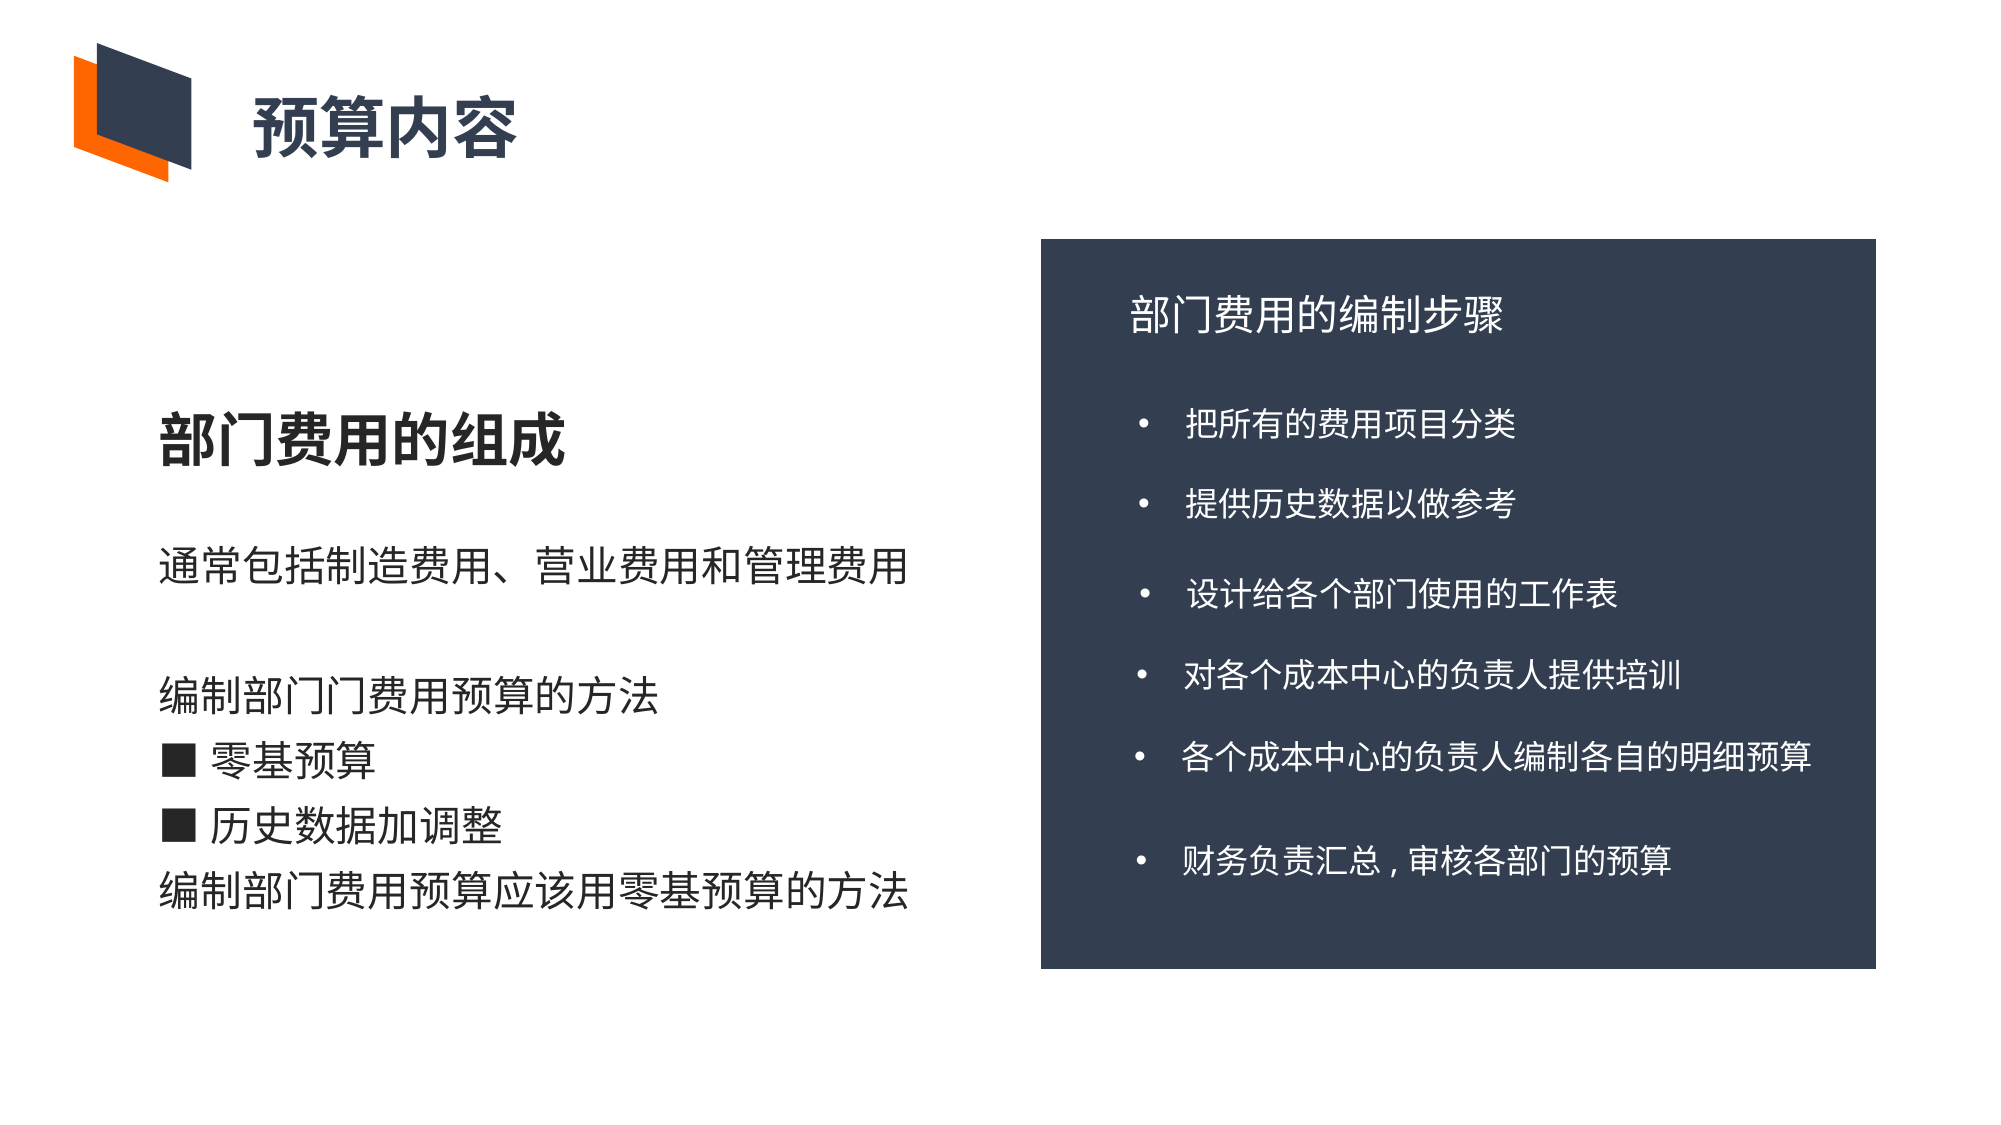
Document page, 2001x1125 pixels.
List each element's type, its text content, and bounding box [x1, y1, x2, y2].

text_box 提供历史数据以做参考 [1123, 476, 1533, 531]
text_box 部门费用的编制步骤 [1115, 281, 1729, 347]
text_box 财务负责汇总,审核各部门的预算 [1120, 832, 1761, 888]
text_box 通常包括制造费用、营业费用和管理费用 编制部门门费用预算的方法 ■零基预算 ■历史数据加调整 编制部门费用预算应该用零基预算的方法 [144, 517, 1083, 987]
text_box 设计给各个部门使用的工作表 [1124, 565, 1634, 621]
text_box 部门费用的组成 [144, 395, 959, 481]
text_box 对各个成本中心的负责人提供培训 [1121, 646, 1698, 702]
text_box 把所有的费用项目分类 [1123, 395, 1533, 451]
text_box [1040, 238, 1877, 970]
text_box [73, 42, 192, 183]
text_box 各个成本中心的负责人编制各自的明细预算 [1119, 728, 1828, 784]
text_box 预算内容 [237, 43, 626, 218]
